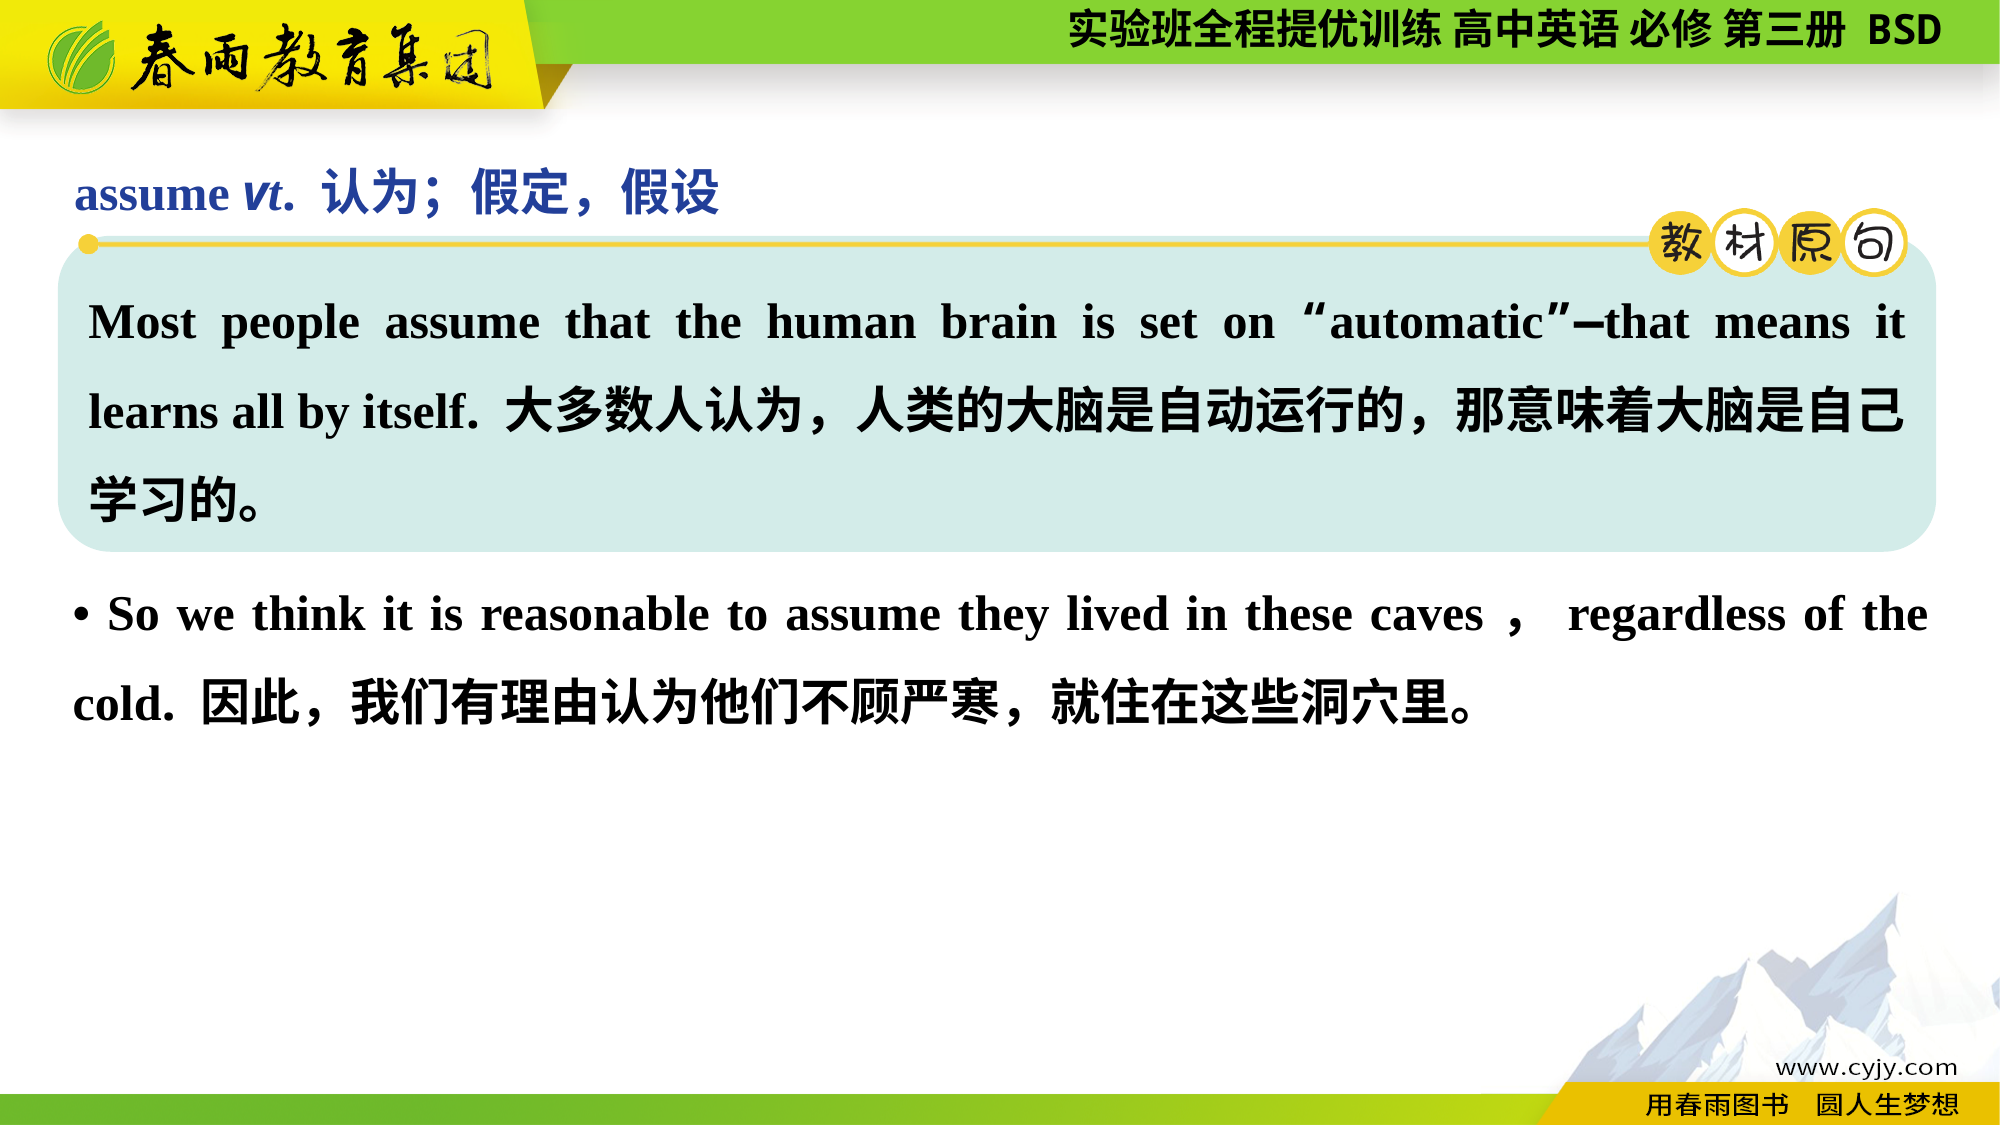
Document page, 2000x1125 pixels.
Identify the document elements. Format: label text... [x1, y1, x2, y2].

text_box • So we think it is reasonable to assume they lived in these caves，regardless of the cold. 因此，我们有理由认为他们不顾严寒，就住在这些洞穴里。 [57, 542, 1944, 738]
picture [0, 0, 2000, 1125]
text_box Most people assume that the human brain is set on “automatic”—that means it learns all by itself. 大多数人认为，人类的大脑是自动运行的，那意味着大脑是自己学习的。 [57, 247, 1937, 542]
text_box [78, 207, 1908, 307]
list assume vt. 认为；假定，假设 [59, 122, 1944, 229]
